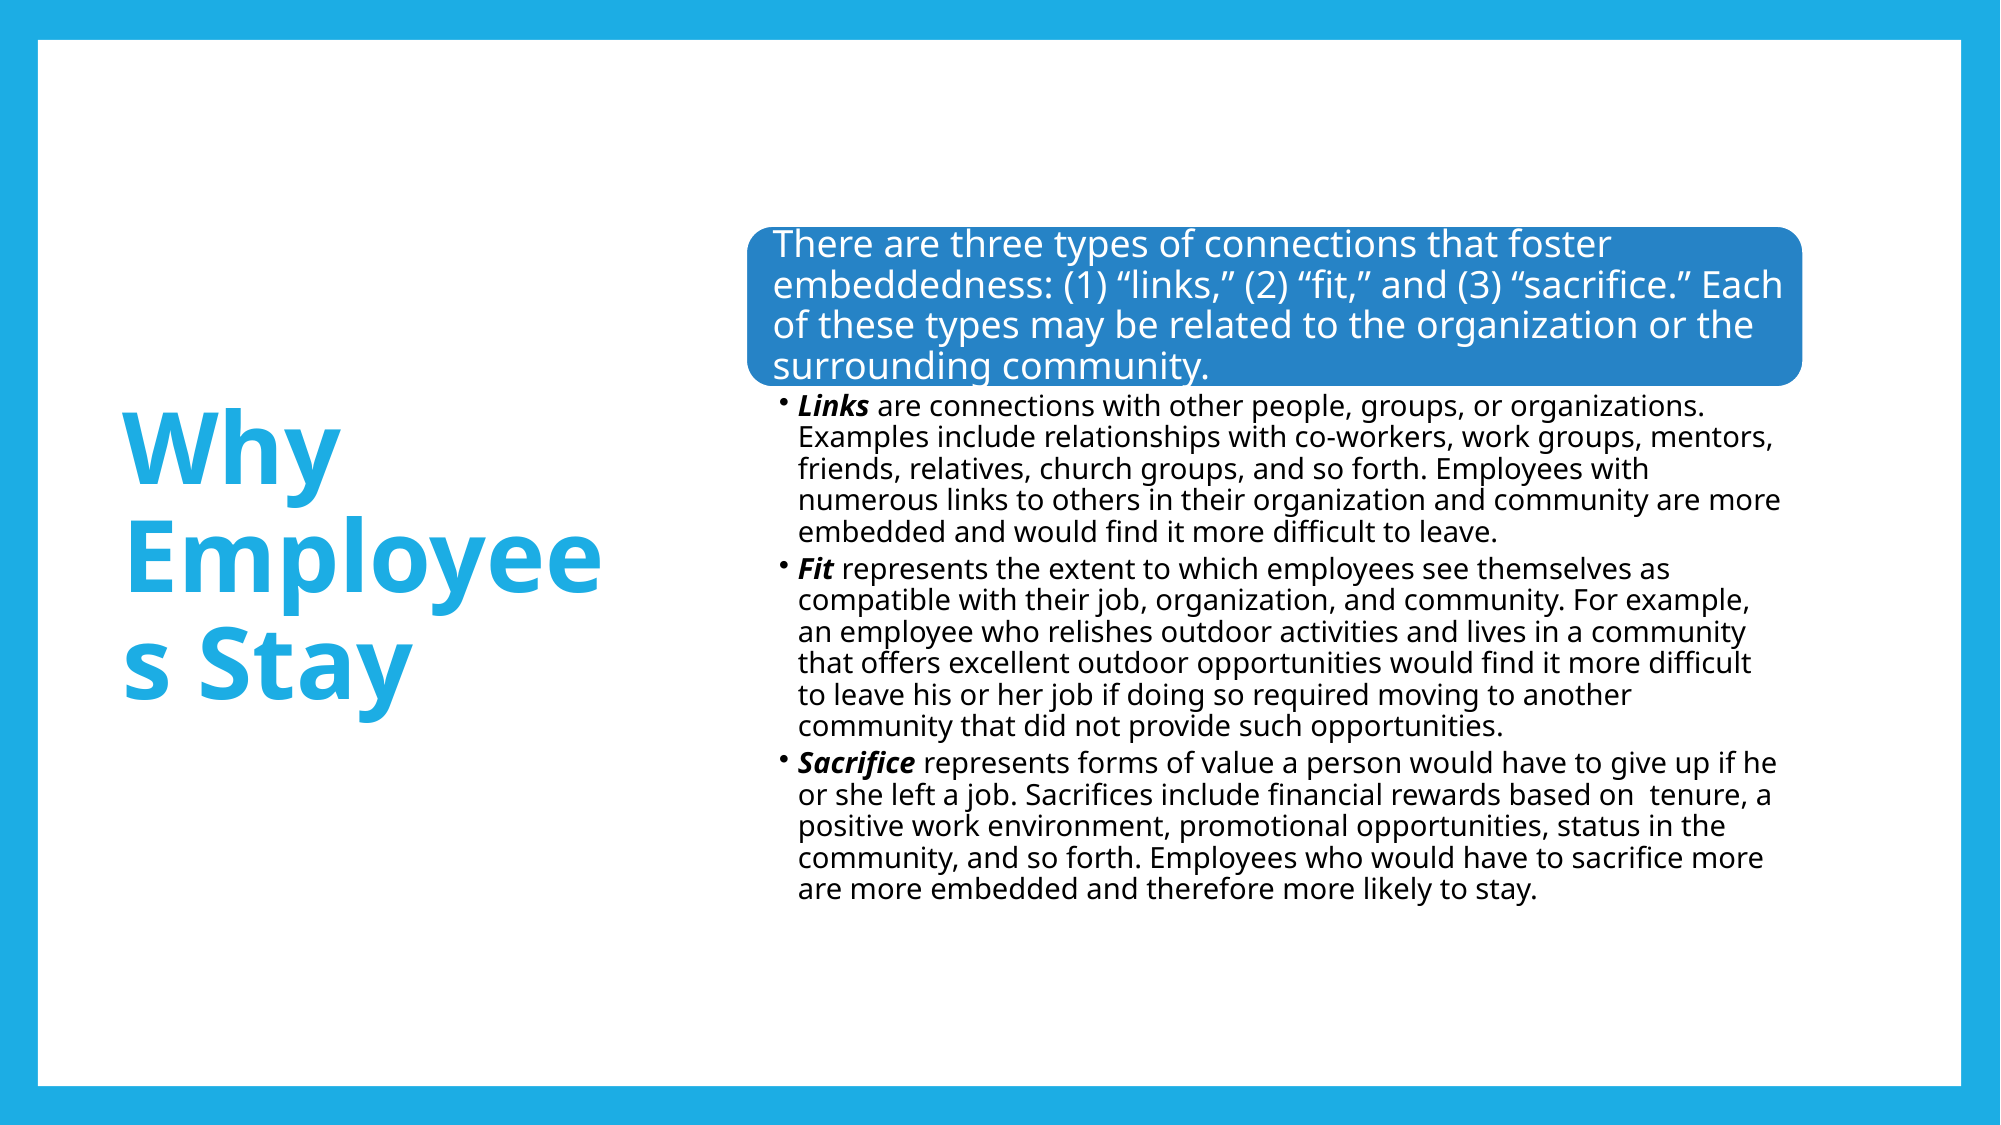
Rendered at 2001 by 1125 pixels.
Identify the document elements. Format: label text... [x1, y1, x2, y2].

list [745, 196, 1805, 931]
title Why Employees Stay [107, 99, 659, 1020]
